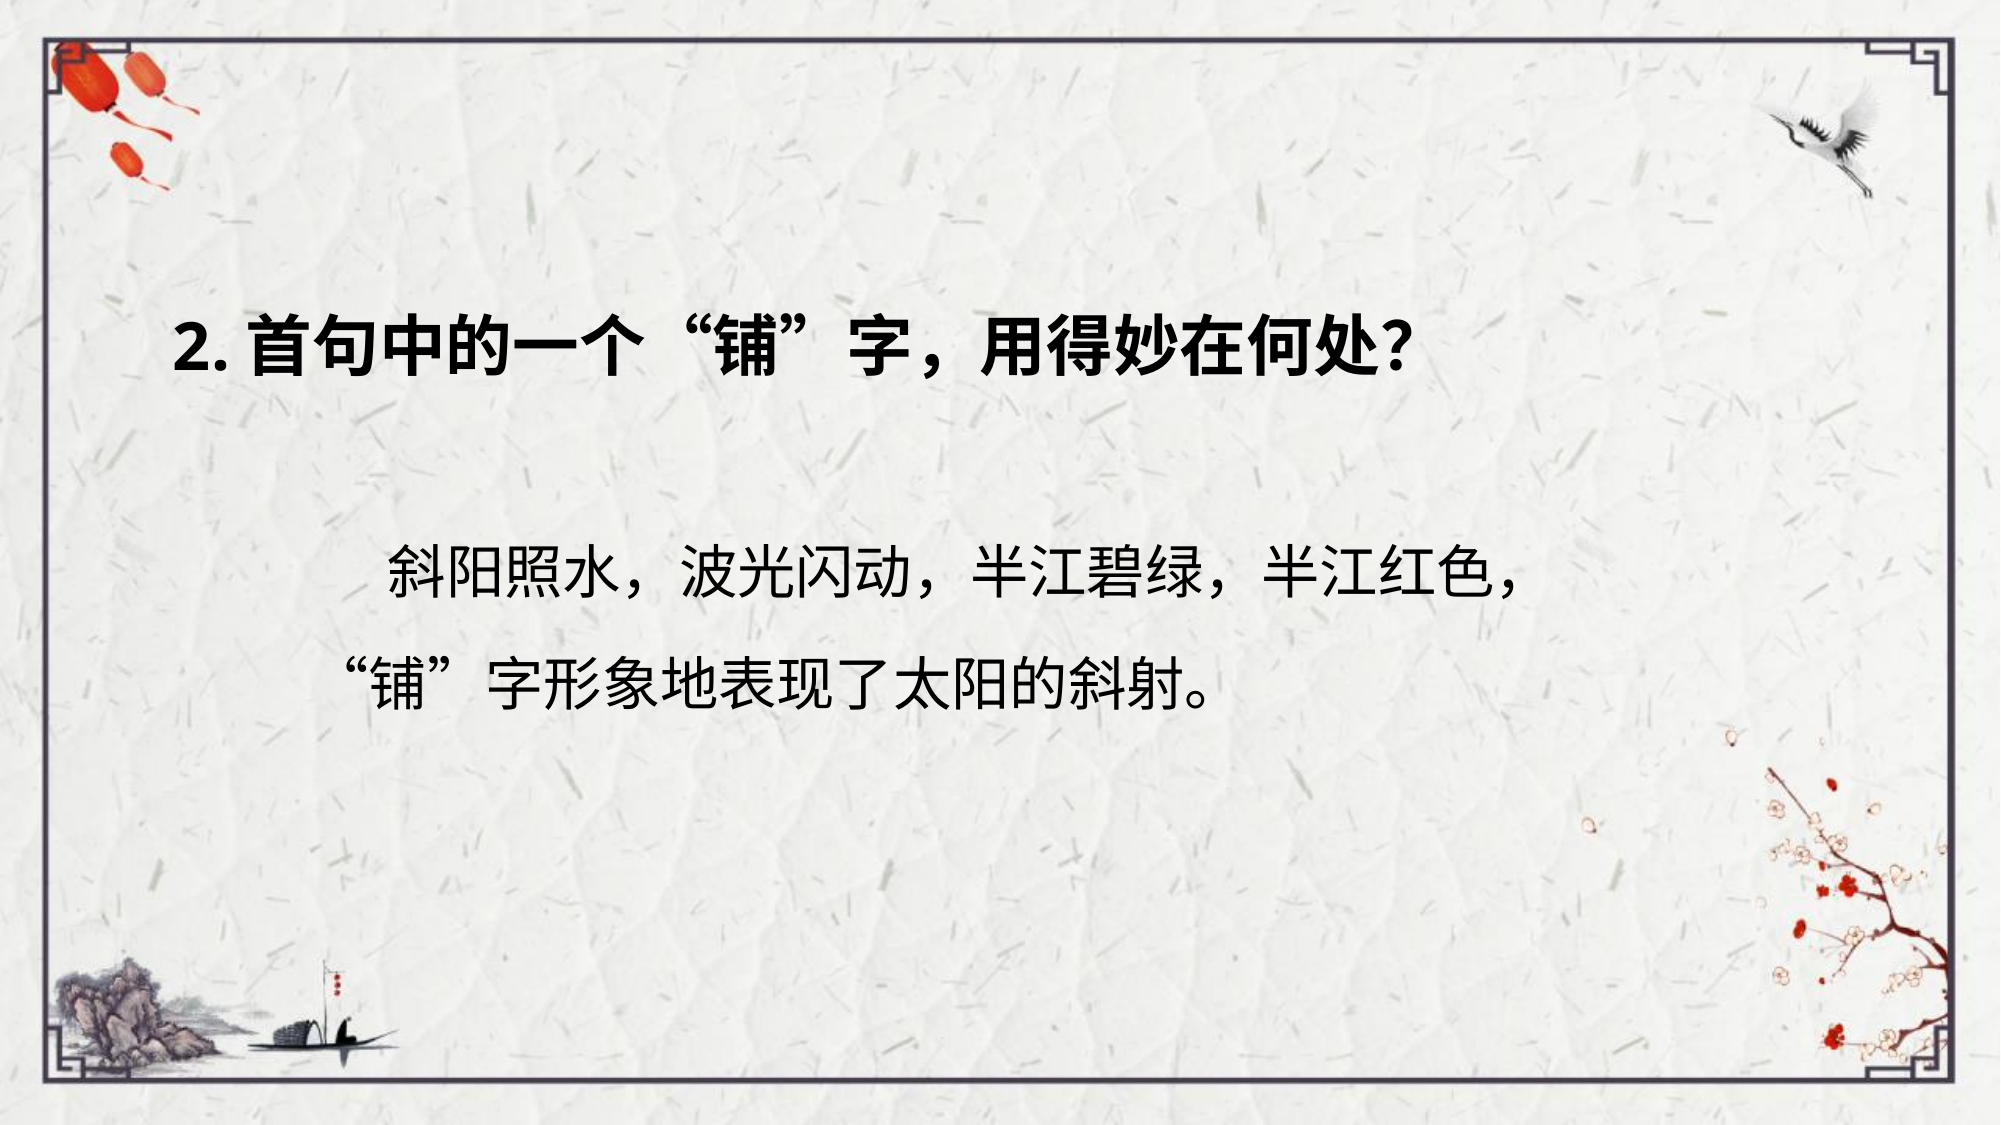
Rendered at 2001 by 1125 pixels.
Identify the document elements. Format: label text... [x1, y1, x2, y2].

text_box 斜阳照水，波光闪动，半江碧绿，半江红色，“铺”字形象地表现了太阳的斜射。 [296, 484, 1698, 730]
text_box 2.首句中的一个“铺”字，用得妙在何处？ [157, 209, 1417, 453]
picture [0, 0, 2001, 1125]
